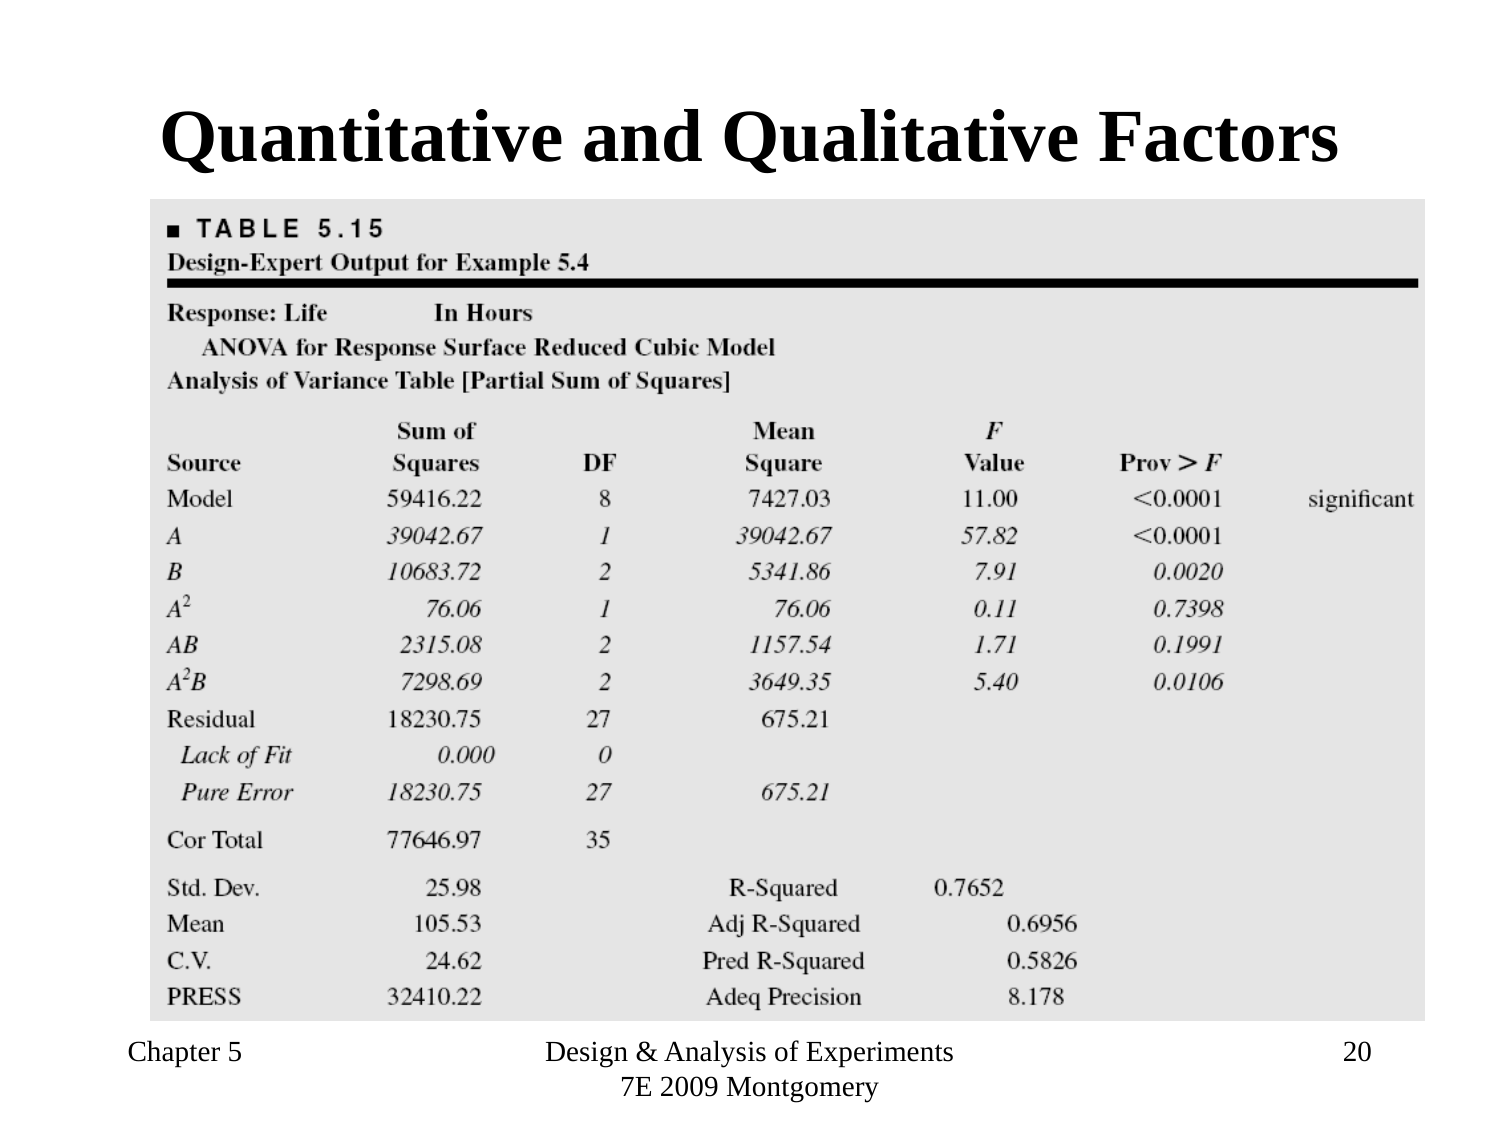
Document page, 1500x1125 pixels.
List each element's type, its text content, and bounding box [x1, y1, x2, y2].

footer Design & Analysis of Experiments 7E 2009 Montgomery [512, 1030, 988, 1101]
slide_number Chapter 5 [112, 1024, 426, 1101]
slide_number 20 [1074, 1030, 1388, 1101]
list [149, 199, 1426, 1021]
title Quantitative and Qualitative Factors [112, 37, 1388, 226]
